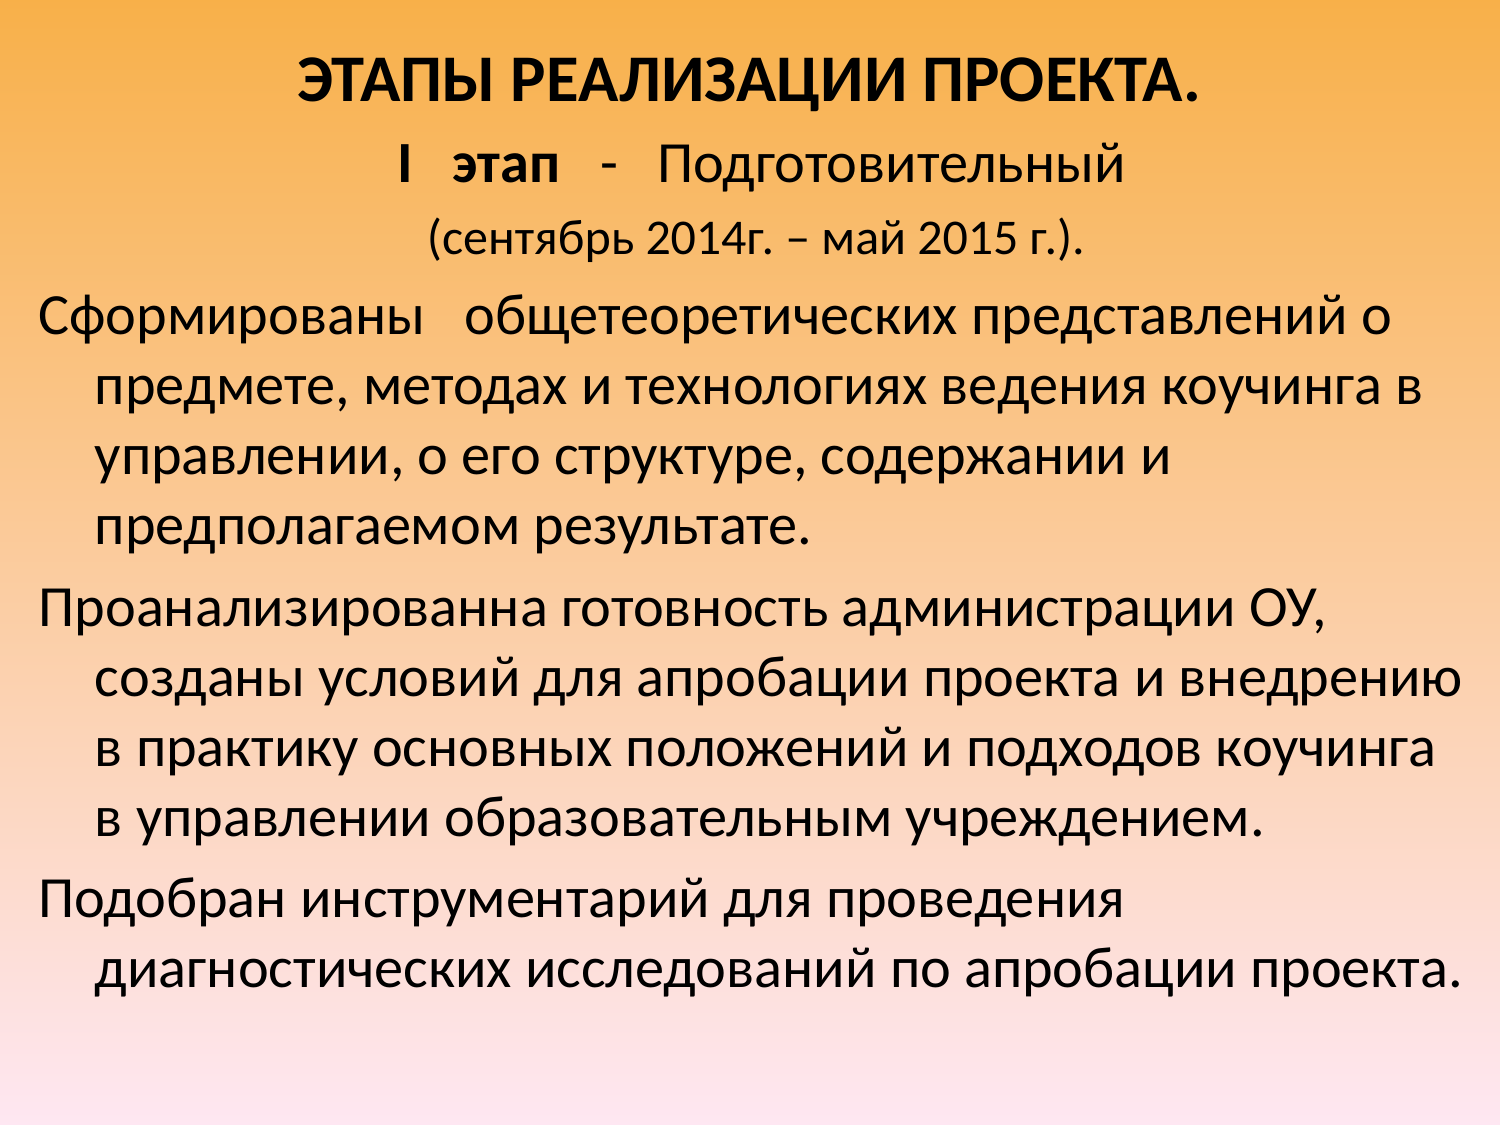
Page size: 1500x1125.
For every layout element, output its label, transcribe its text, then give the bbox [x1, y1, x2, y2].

title этапы реализации проекта. [75, 45, 1425, 106]
list I этап - Подготовительный (сентябрь 2014г. – май 2015 г.). Сформированы общетеоретических представлений о предмете, методах и технологиях ведения коучинга в управлении, о его структуре, содержании и предполагаемом результате. Проанализированна готовность администрации ОУ, созданы условий для апробации проекта и внедрению в практику основных положений и подходов коучинга в управлении образовательным учреждением. Подобран инструментарий для проведения диагностических исследований по апробации проекта. [23, 117, 1500, 1005]
